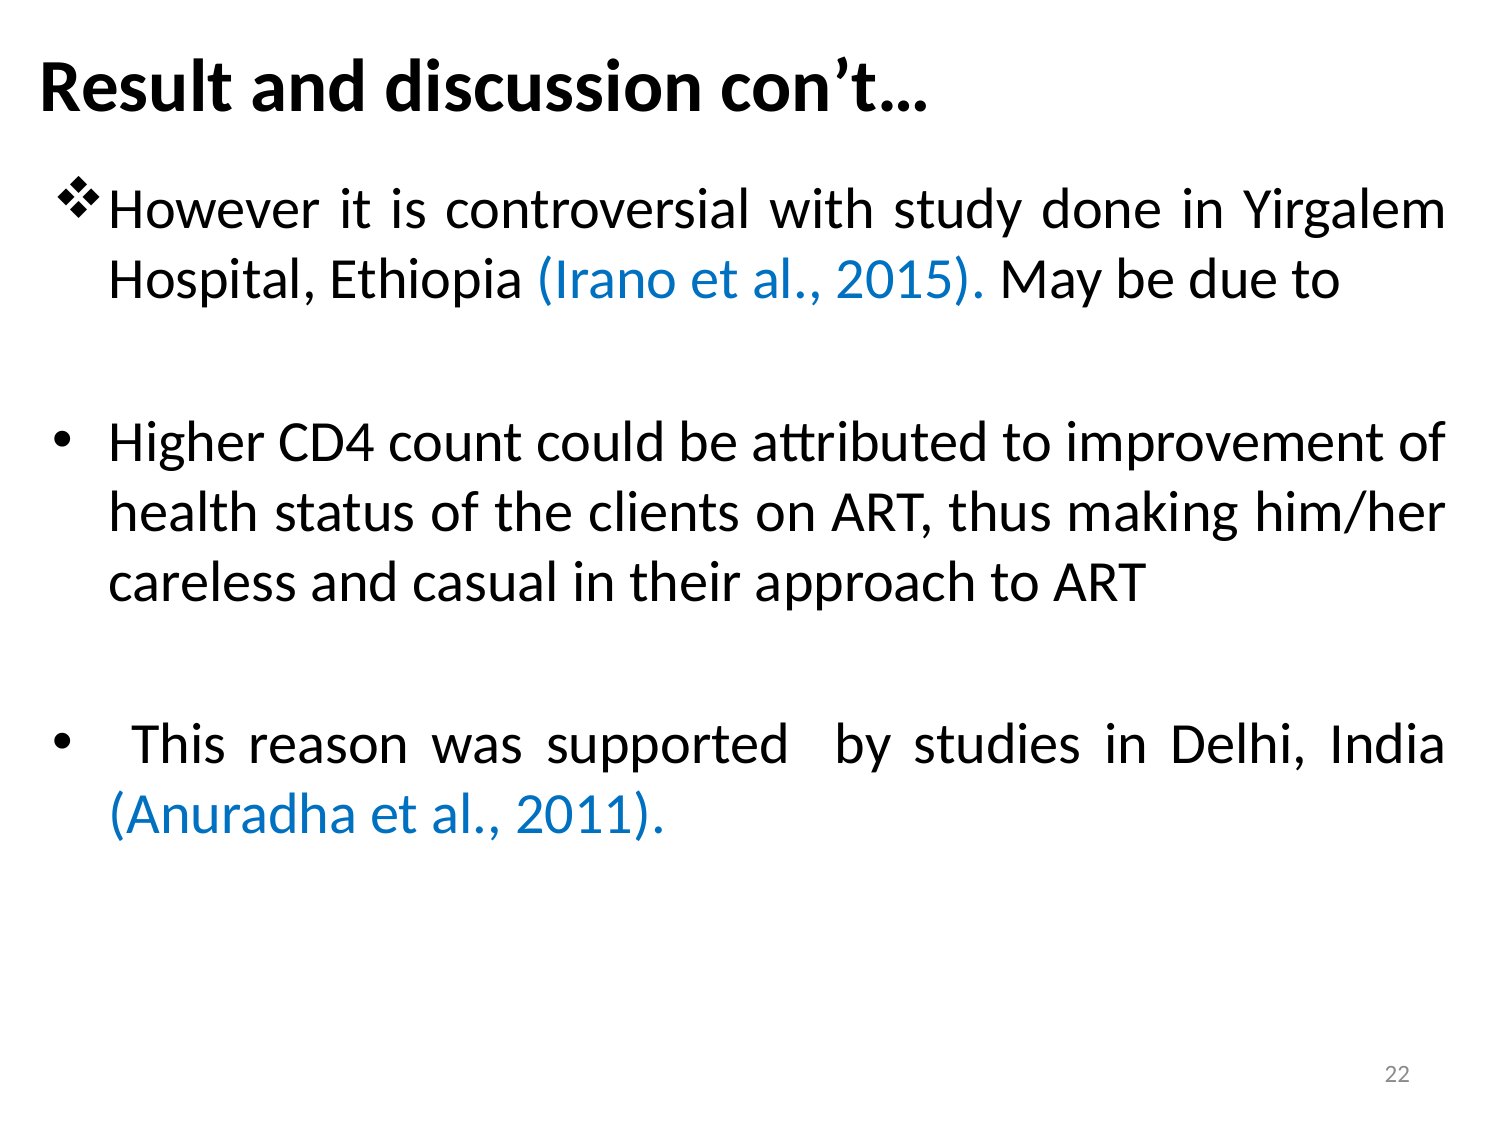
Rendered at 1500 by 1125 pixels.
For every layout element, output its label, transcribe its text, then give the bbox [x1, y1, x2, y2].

list However it is controversial with study done in Yirgalem Hospital, Ethiopia (Irano et al., 2015). May be due to Higher CD4 count could be attributed to improvement of health status of the clients on ART, thus making him/her careless and casual in their approach to ART This reason was supported by studies in Delhi, India (Anuradha et al., 2011). [37, 162, 1463, 1100]
title Result and discussion con’t… [24, 24, 1475, 138]
slide_number 22 [1074, 1042, 1425, 1103]
